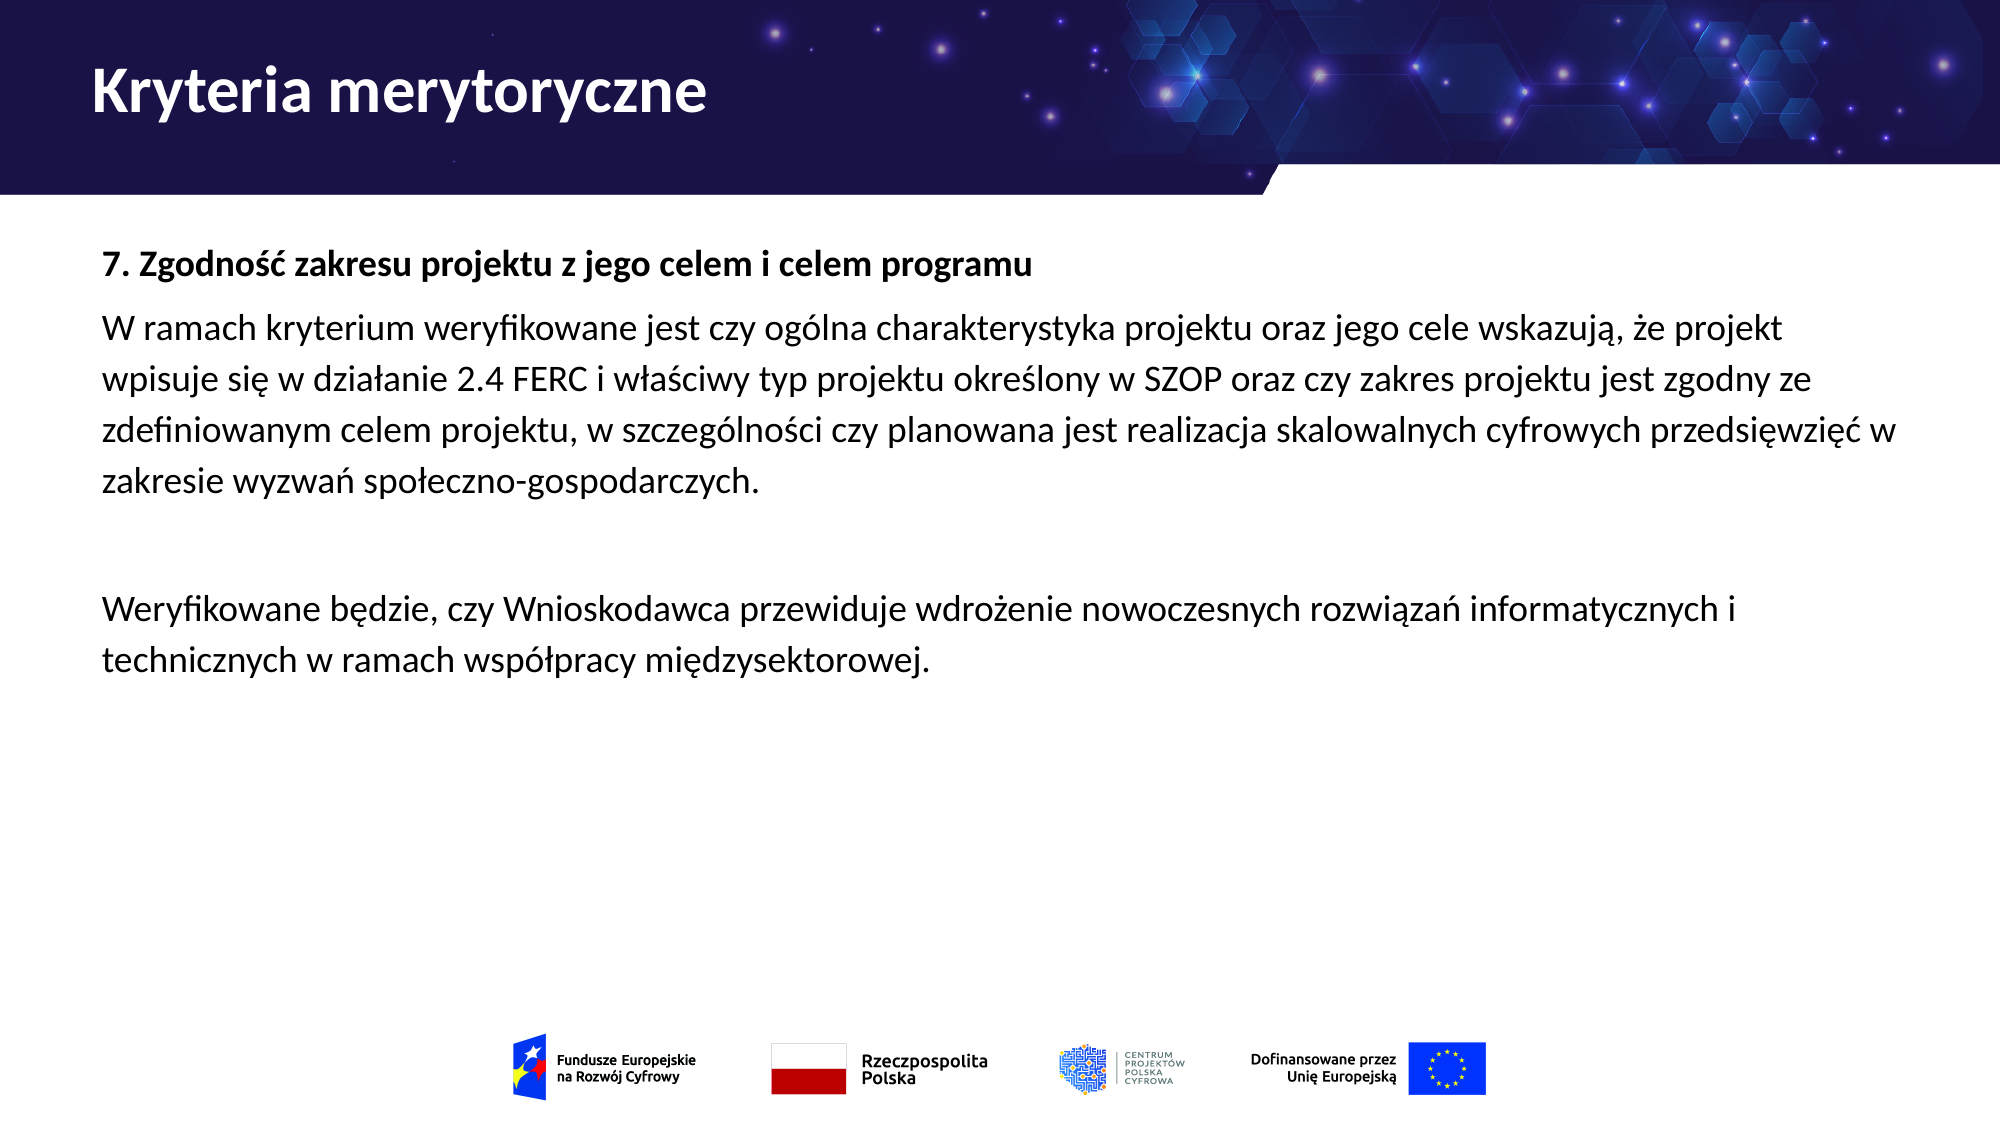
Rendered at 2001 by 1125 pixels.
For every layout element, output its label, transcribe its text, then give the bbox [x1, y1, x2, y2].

picture [0, 0, 2000, 195]
list 7. Zgodność zakresu projektu z jego celem i celem programu W ramach kryterium weryfikowane jest czy ogólna charakterystyka projektu oraz jego cele wskazują, że projekt wpisuje się w działanie 2.4 FERC i właściwy typ projektu określony w SZOP oraz czy zakres projektu jest zgodny ze zdefiniowanym celem projektu, w szczególności czy planowana jest realizacja skalowalnych cyfrowych przedsięwzięć w zakresie wyzwań społeczno-gospodarczych. Weryfikowane będzie, czy Wnioskodawca przewiduje wdrożenie nowoczesnych rozwiązań informatycznych i technicznych w ramach współpracy międzysektorowej. [87, 225, 1913, 900]
picture [491, 1011, 1509, 1122]
title Kryteria merytoryczne [77, 46, 1863, 136]
